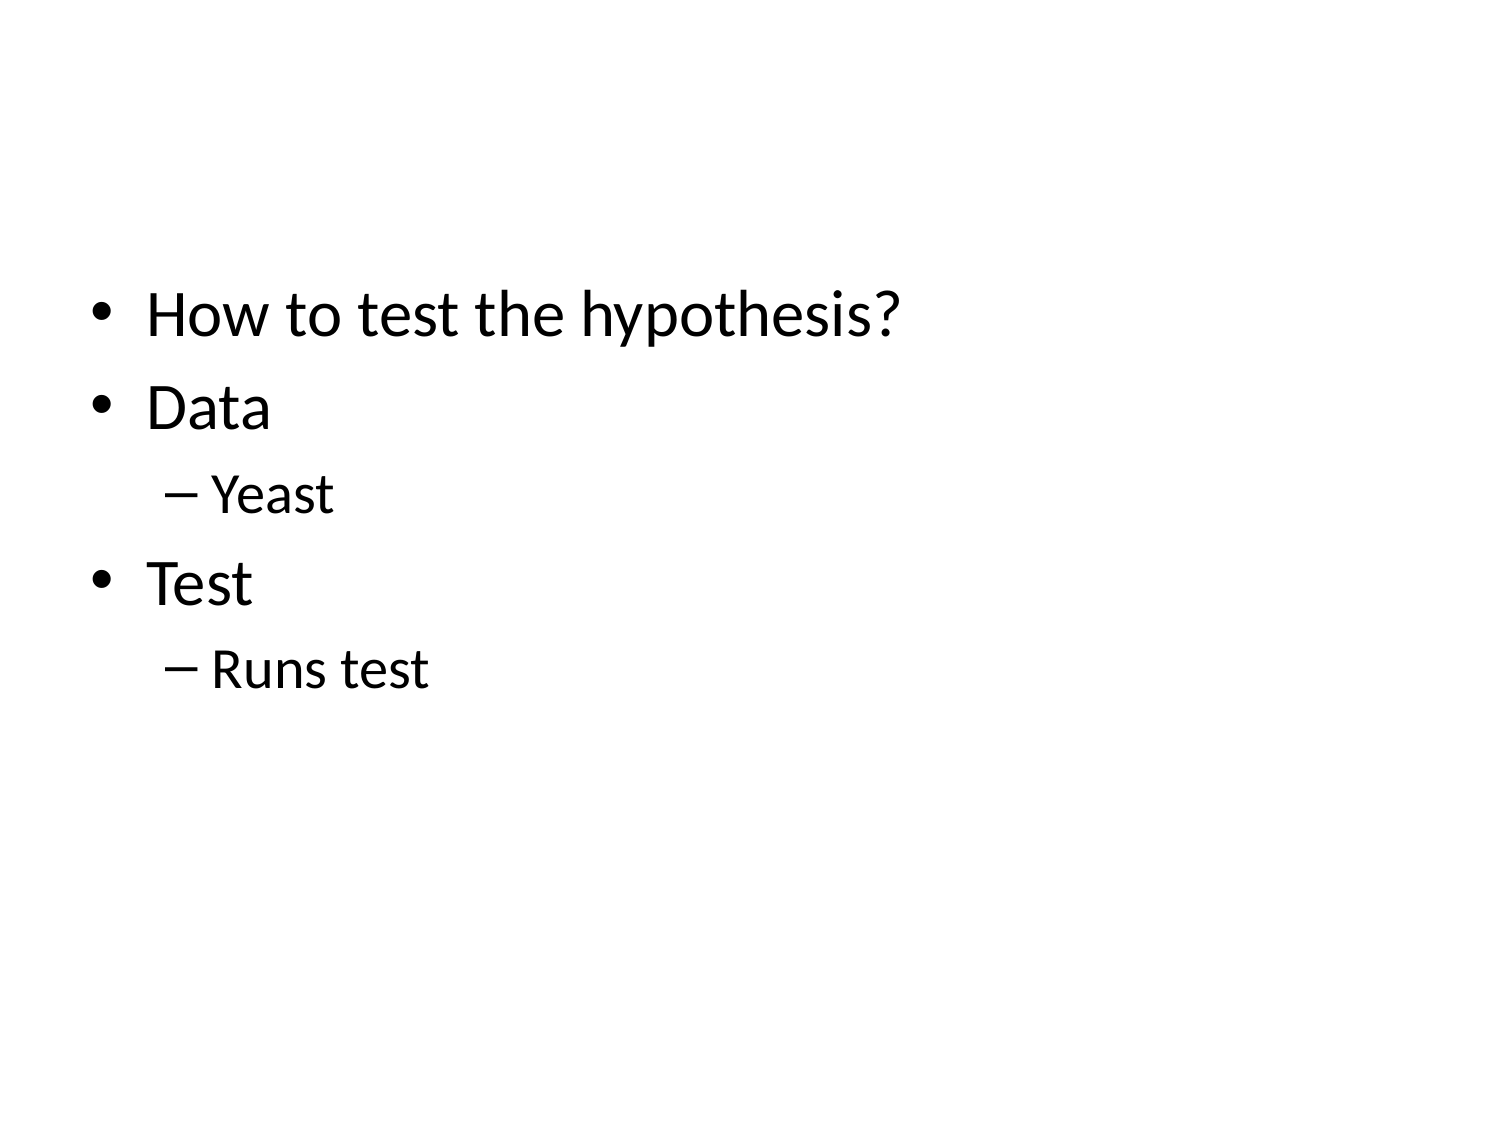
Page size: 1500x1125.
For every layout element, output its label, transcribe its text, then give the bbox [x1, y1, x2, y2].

list How to test the hypothesis? Data Yeast Test Runs test [75, 262, 1425, 1005]
